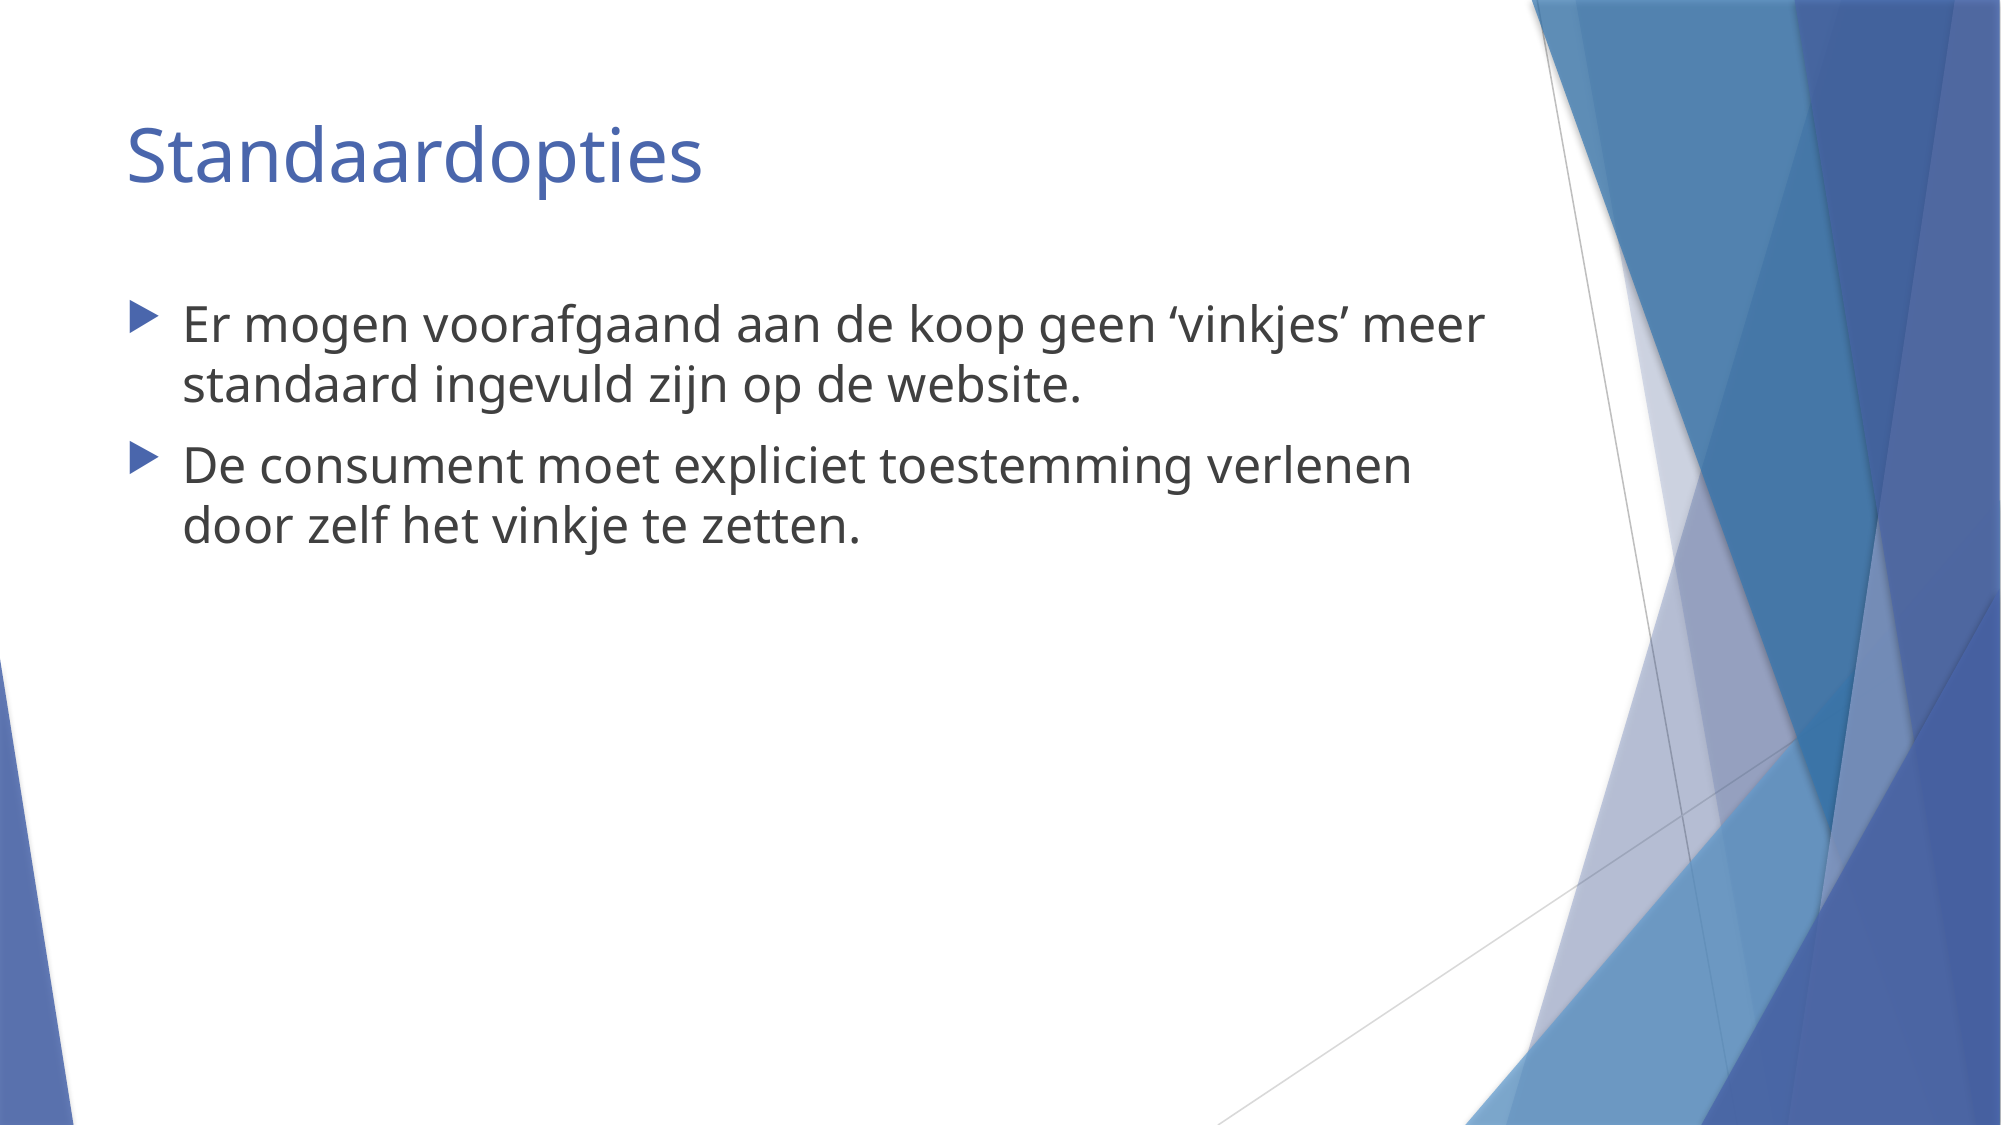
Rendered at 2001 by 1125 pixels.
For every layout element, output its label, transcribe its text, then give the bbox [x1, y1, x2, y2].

list Er mogen voorafgaand aan de koop geen ‘vinkjes’ meer standaard ingevuld zijn op de website. De consument moet expliciet toestemming verlenen door zelf het vinkje te zetten. [111, 284, 1522, 922]
title Standaardopties [111, 99, 1522, 284]
